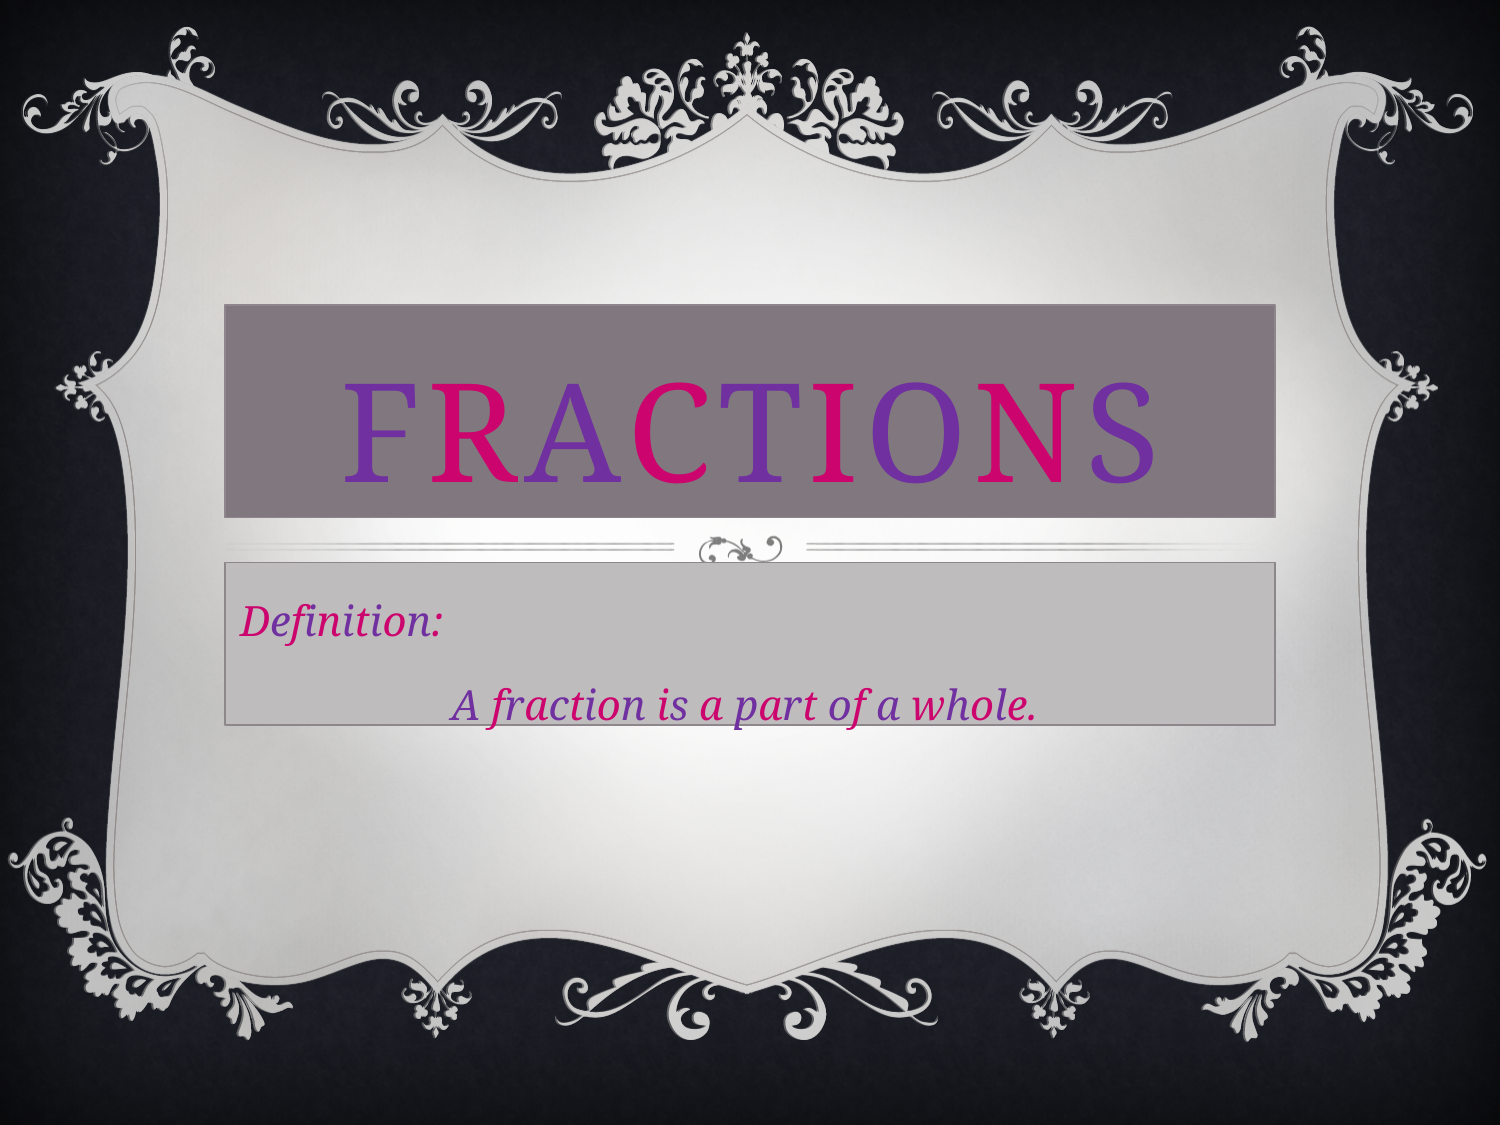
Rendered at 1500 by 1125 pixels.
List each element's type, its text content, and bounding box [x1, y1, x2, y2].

picture [0, 0, 1500, 459]
picture [0, 613, 1500, 1125]
title Fractions [224, 304, 1276, 518]
subtitle Definition: A fraction is a part of a whole. [224, 562, 1276, 726]
